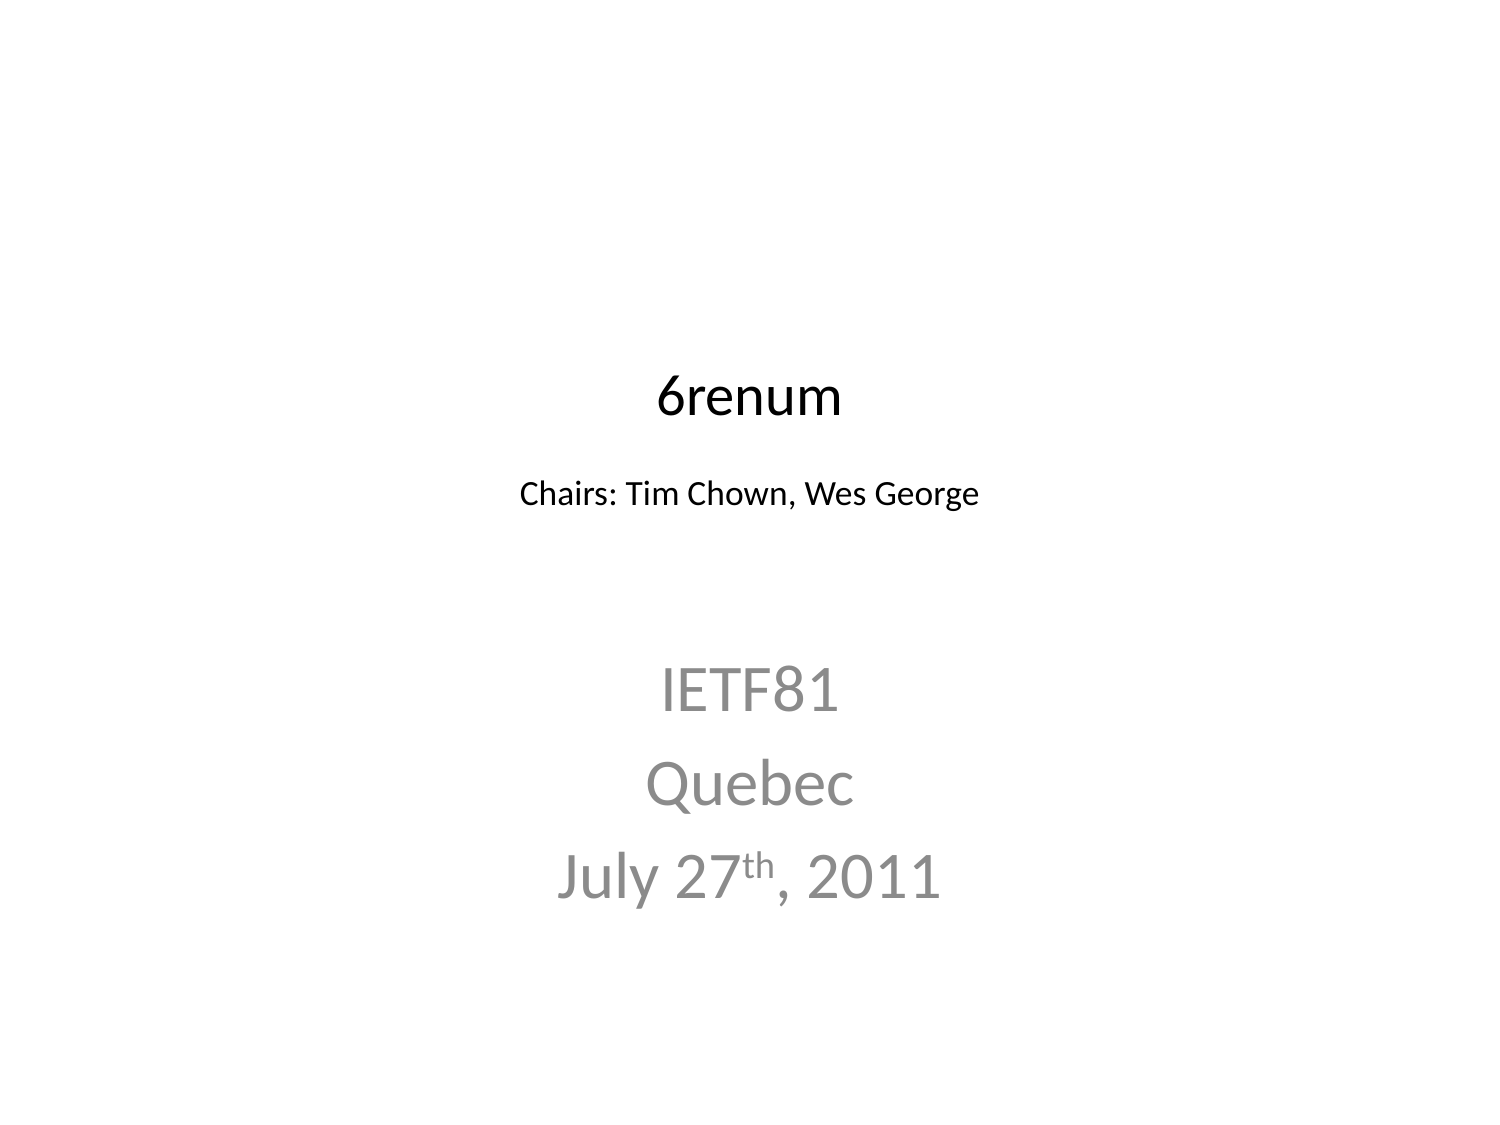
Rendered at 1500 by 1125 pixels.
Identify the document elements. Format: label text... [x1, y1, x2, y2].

title 6renum Chairs: Tim Chown, Wes George [112, 349, 1388, 591]
subtitle IETF81 Quebec July 27th, 2011 [225, 637, 1275, 925]
